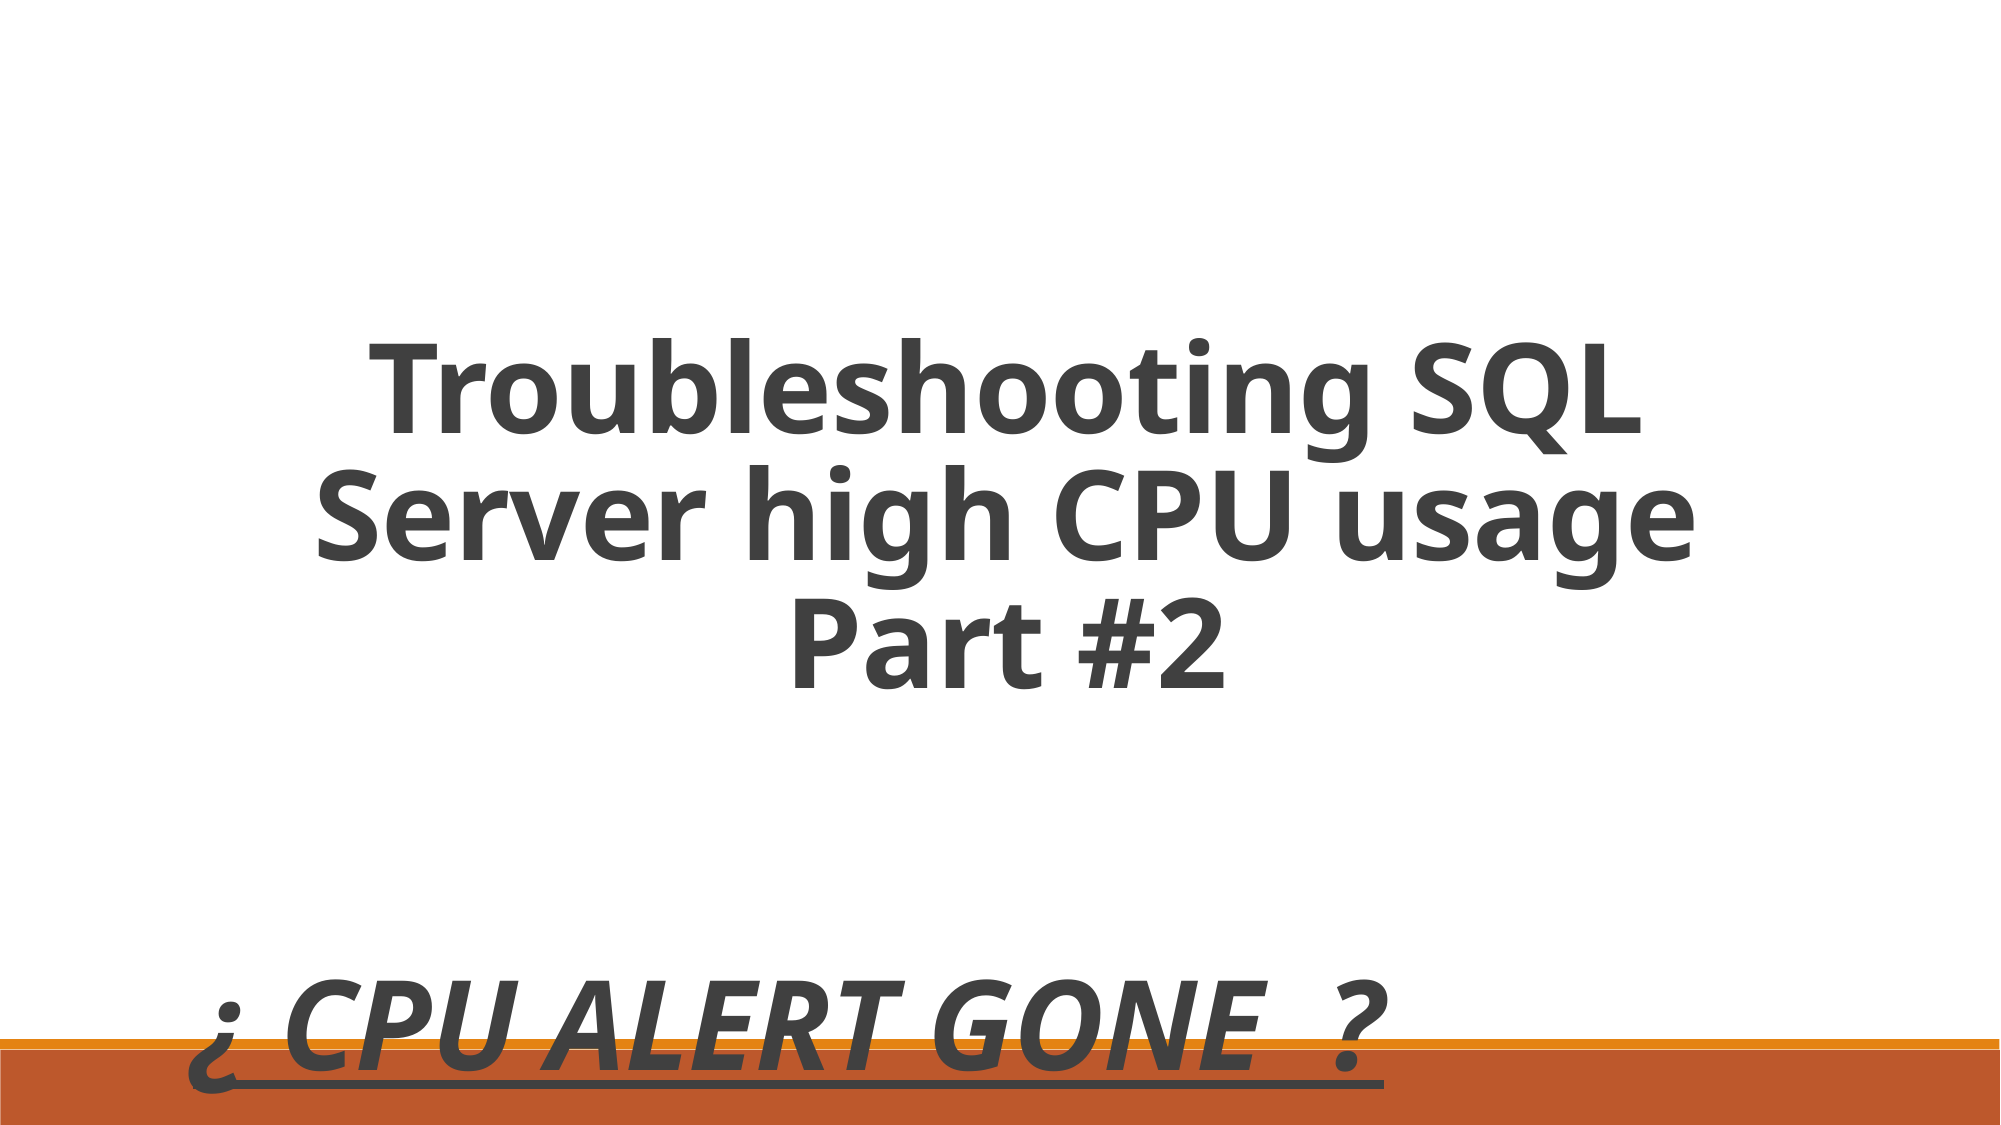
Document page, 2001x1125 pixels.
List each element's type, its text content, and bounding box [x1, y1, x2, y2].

text_box Troubleshooting SQL Server high CPU usage Part #2 ¿ CPU ALERT GONE ? [177, 46, 1834, 1015]
